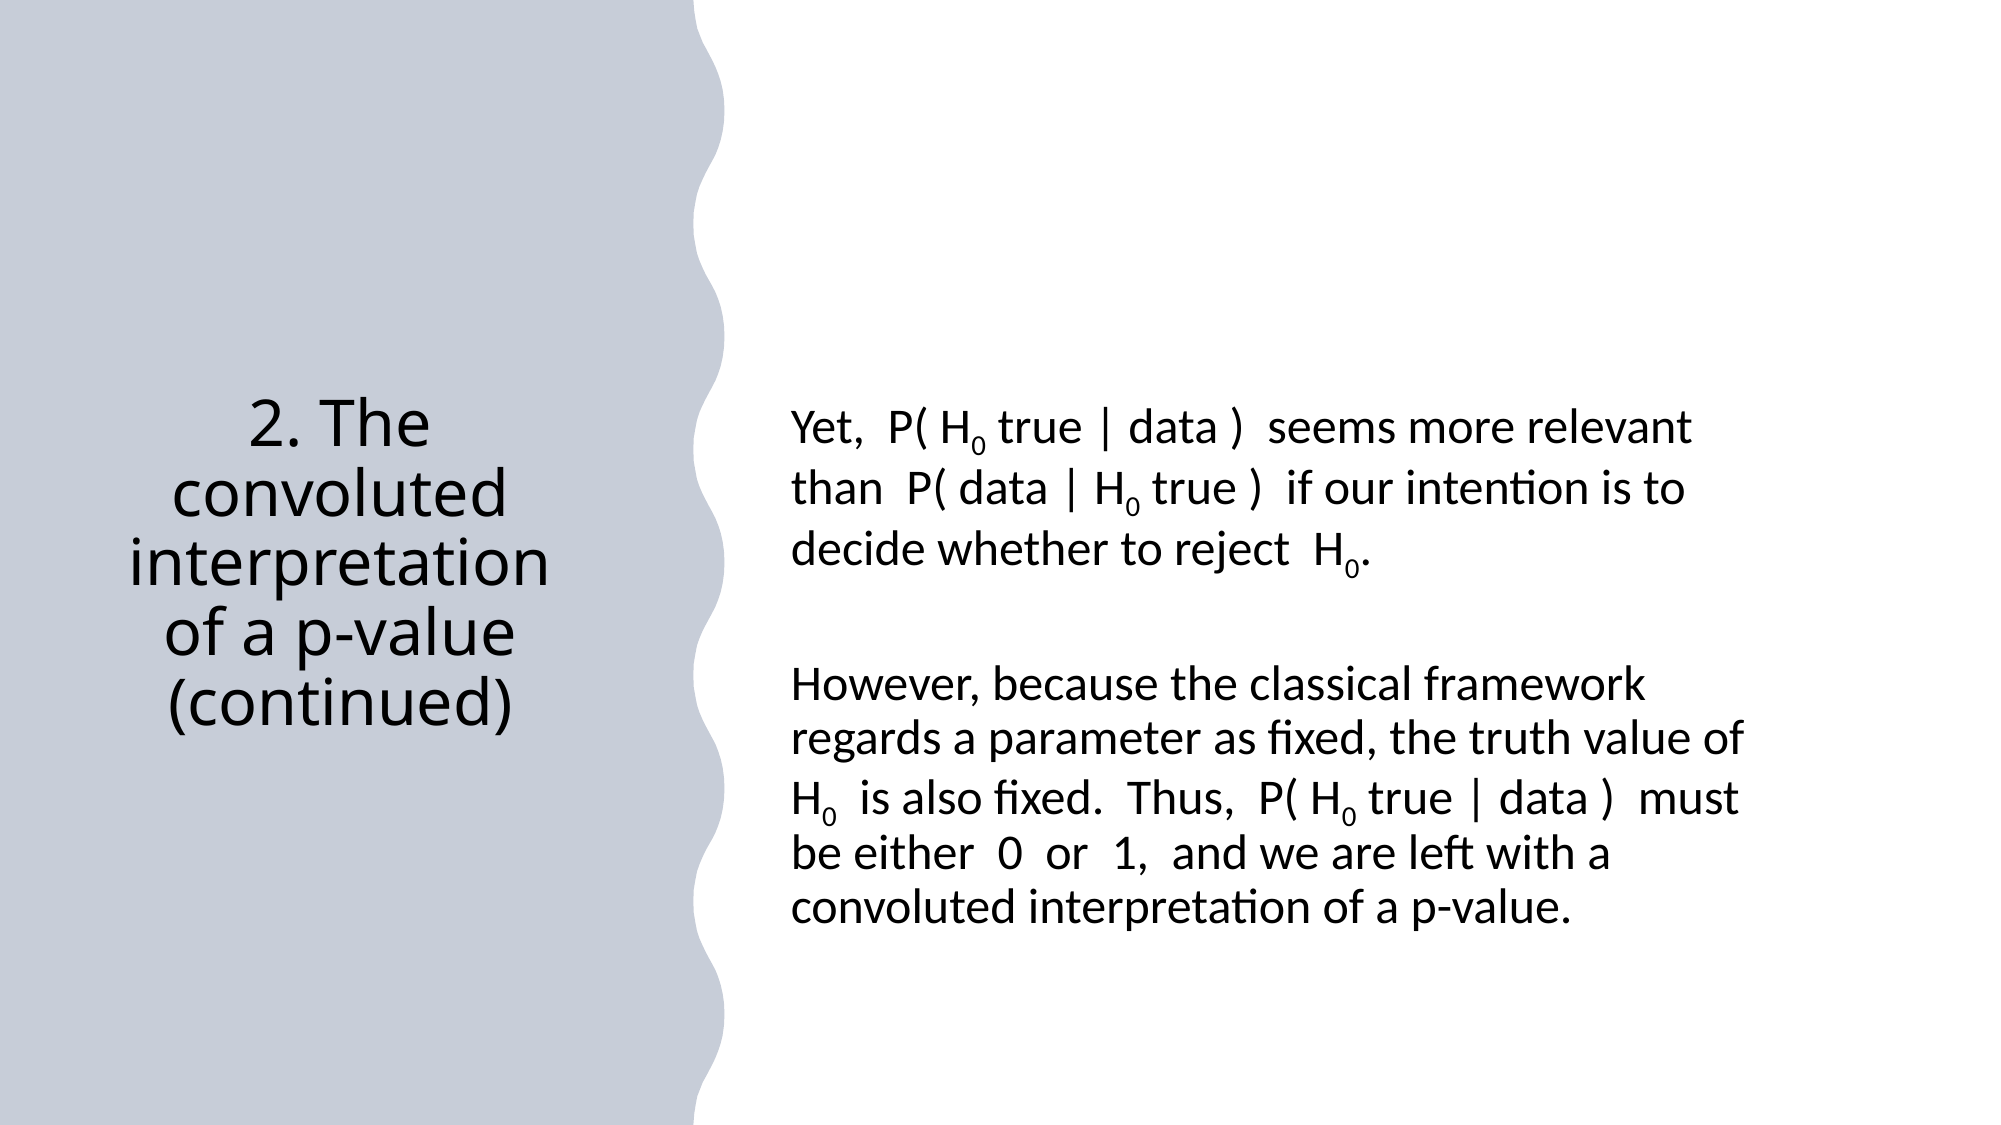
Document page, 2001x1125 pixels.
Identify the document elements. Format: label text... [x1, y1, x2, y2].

list Yet, P( H0 true | data ) seems more relevant than P( data | H0 true ) if our intention is to decide whether to reject H0. However, because the classical framework regards a parameter as fixed, the truth value of H0 is also fixed. Thus, P( H0 true | data ) must be either 0 or 1, and we are left with a convoluted interpretation of a p-value. [775, 118, 1800, 1050]
text_box [0, 0, 726, 1125]
text_box [695, 0, 2000, 1125]
title 2. The convoluted interpretation of a p-value (continued) [75, 118, 606, 747]
